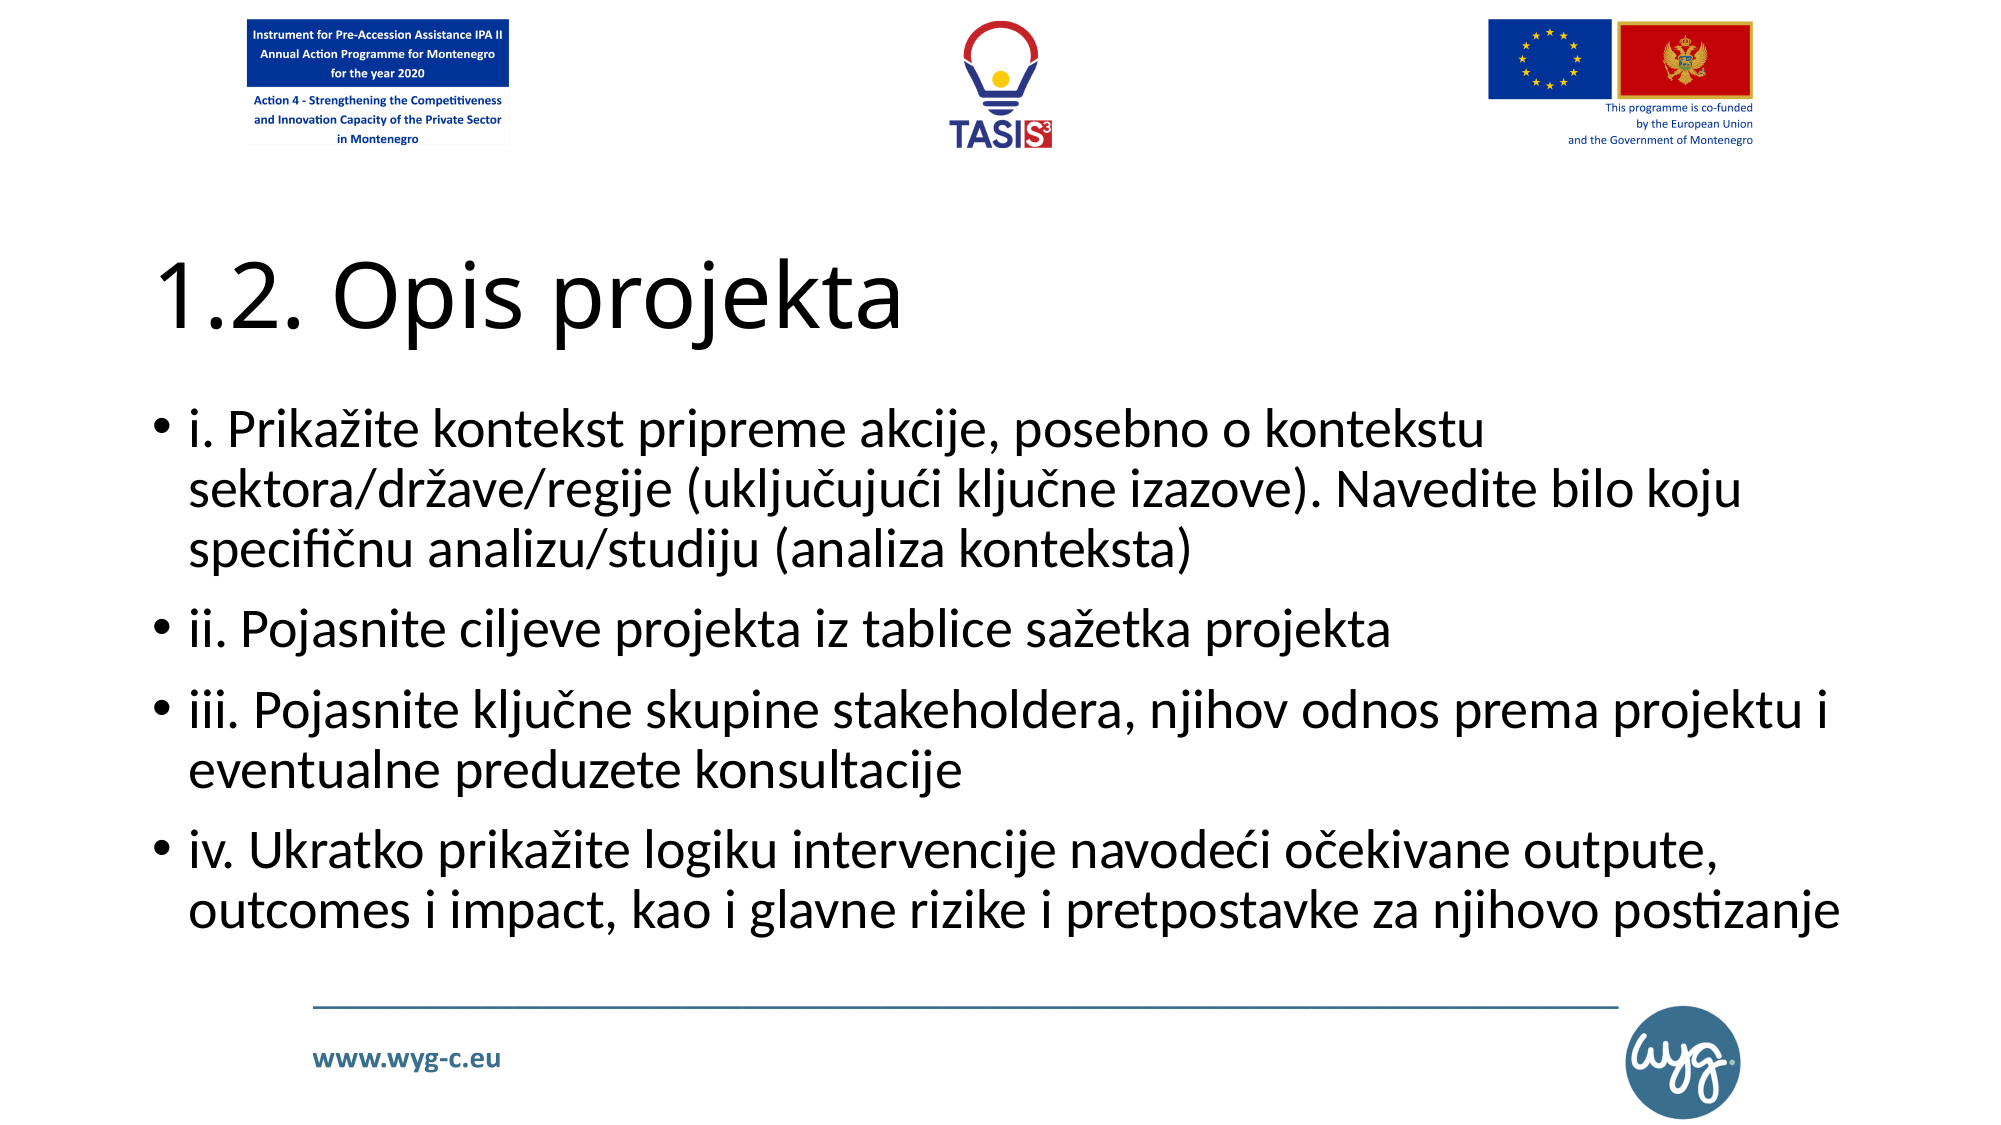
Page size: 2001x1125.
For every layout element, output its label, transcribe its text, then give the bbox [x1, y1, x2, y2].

title 1.2. Opis projekta [137, 220, 1863, 377]
list i. Prikažite kontekst pripreme akcije, posebno o kontekstu sektora/države/regije (uključujući ključne izazove). Navedite bilo koju specifičnu analizu/studiju (analiza konteksta) ii. Pojasnite ciljeve projekta iz tablice sažetka projekta iii. Pojasnite ključne skupine stakeholdera, njihov odnos prema projektu i eventualne preduzete konsultacije iv. Ukratko prikažite logiku intervencije navodeći očekivane outpute, outcomes i impact, kao i glavne rizike i pretpostavke za njihovo postizanje [137, 391, 1863, 1014]
picture [246, 19, 1753, 149]
picture [312, 1014, 1743, 1125]
